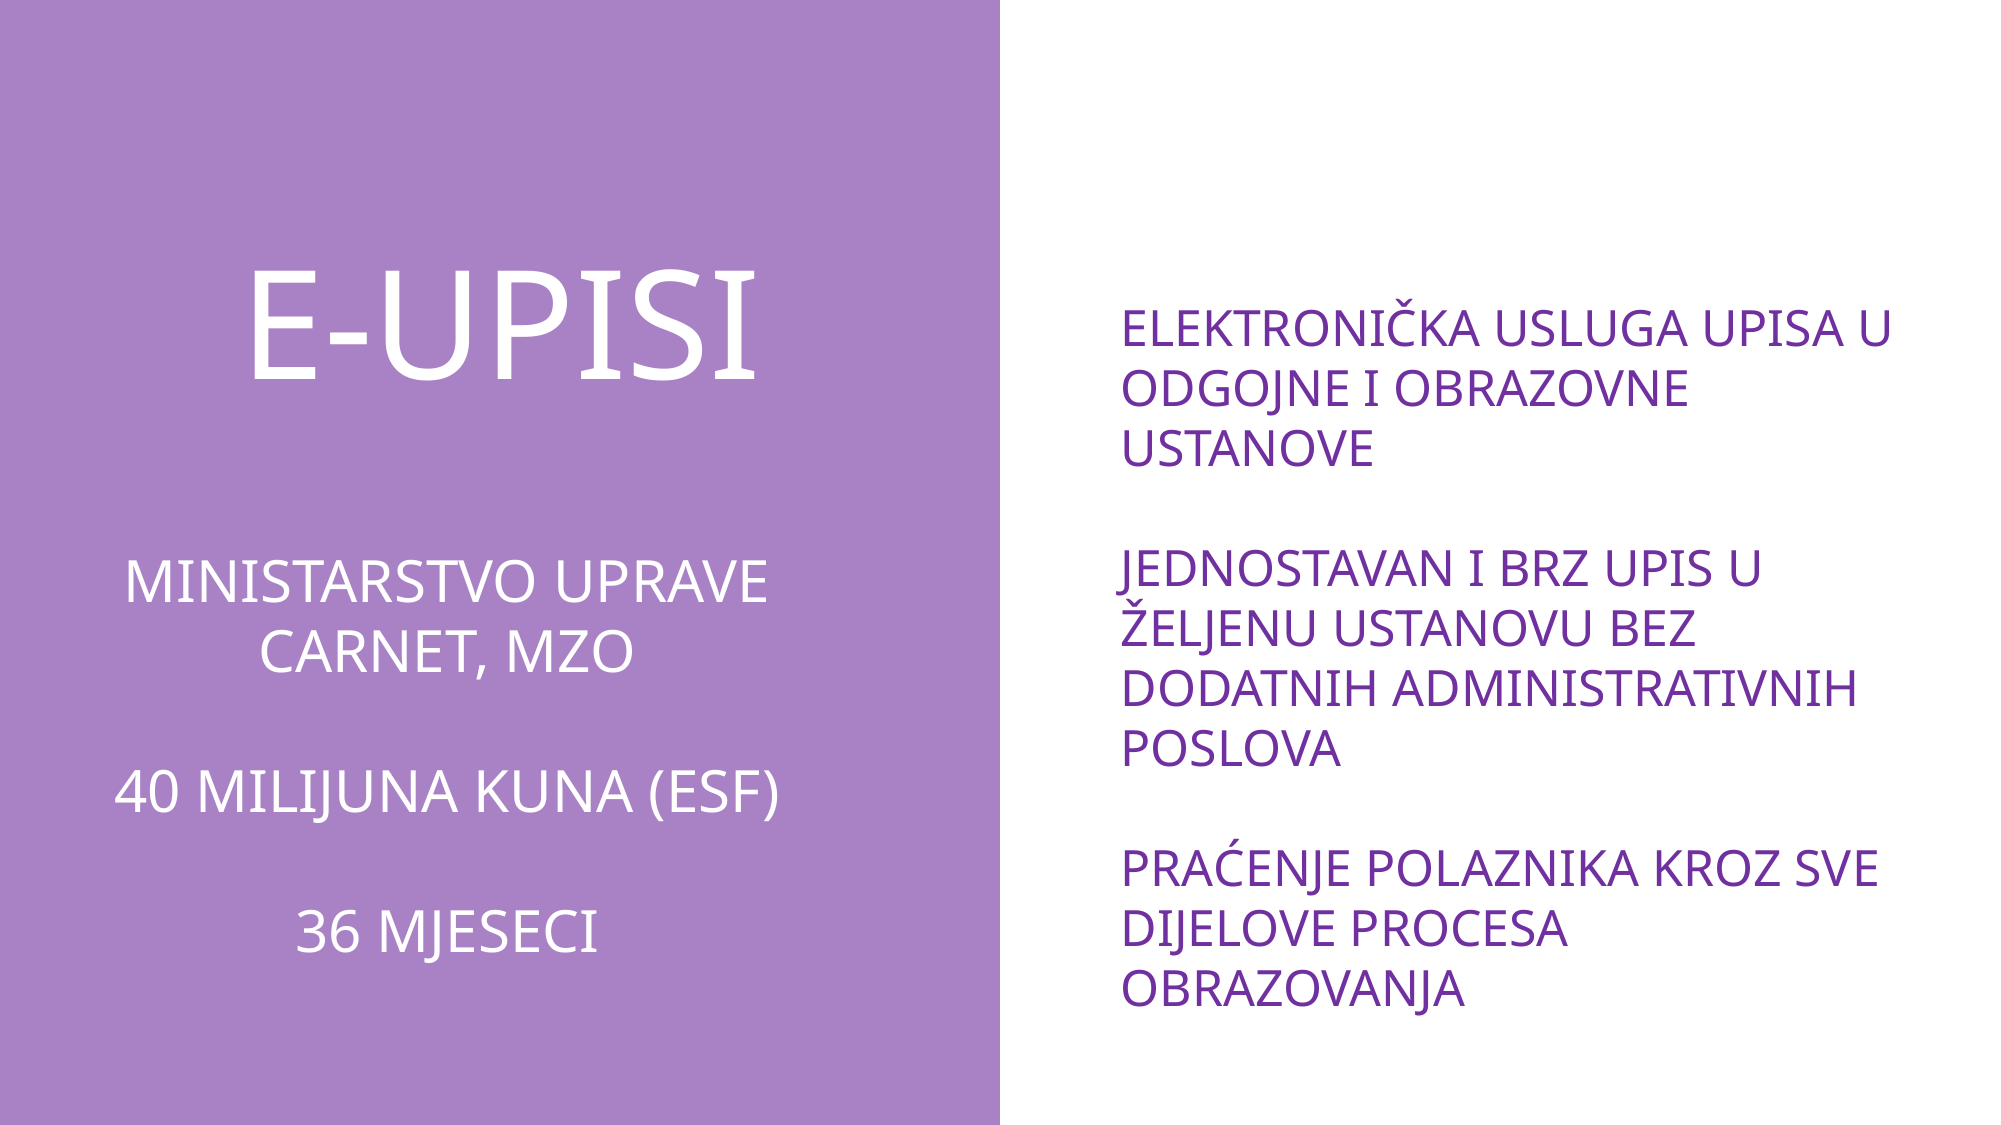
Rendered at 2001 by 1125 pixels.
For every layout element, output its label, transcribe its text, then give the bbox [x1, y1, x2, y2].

text_box MINISTARSTVO UPRAVE CARNET, MZO 40 MILIJUNA KUNA (ESF) 36 MJESECI [84, 537, 811, 972]
text_box ELEKTRONIČKA USLUGA UPISA U ODGOJNE I OBRAZOVNE USTANOVE JEDNOSTAVAN I BRZ UPIS U ŽELJENU USTANOVU BEZ DODATNIH ADMINISTRATIVNIH POSLOVA PRAĆENJE POLAZNIKA KROZ SVE DIJELOVE PROCESA OBRAZOVANJA [1105, 289, 1918, 1085]
text_box [0, 0, 1000, 1125]
title E-UPISI [224, 221, 811, 439]
